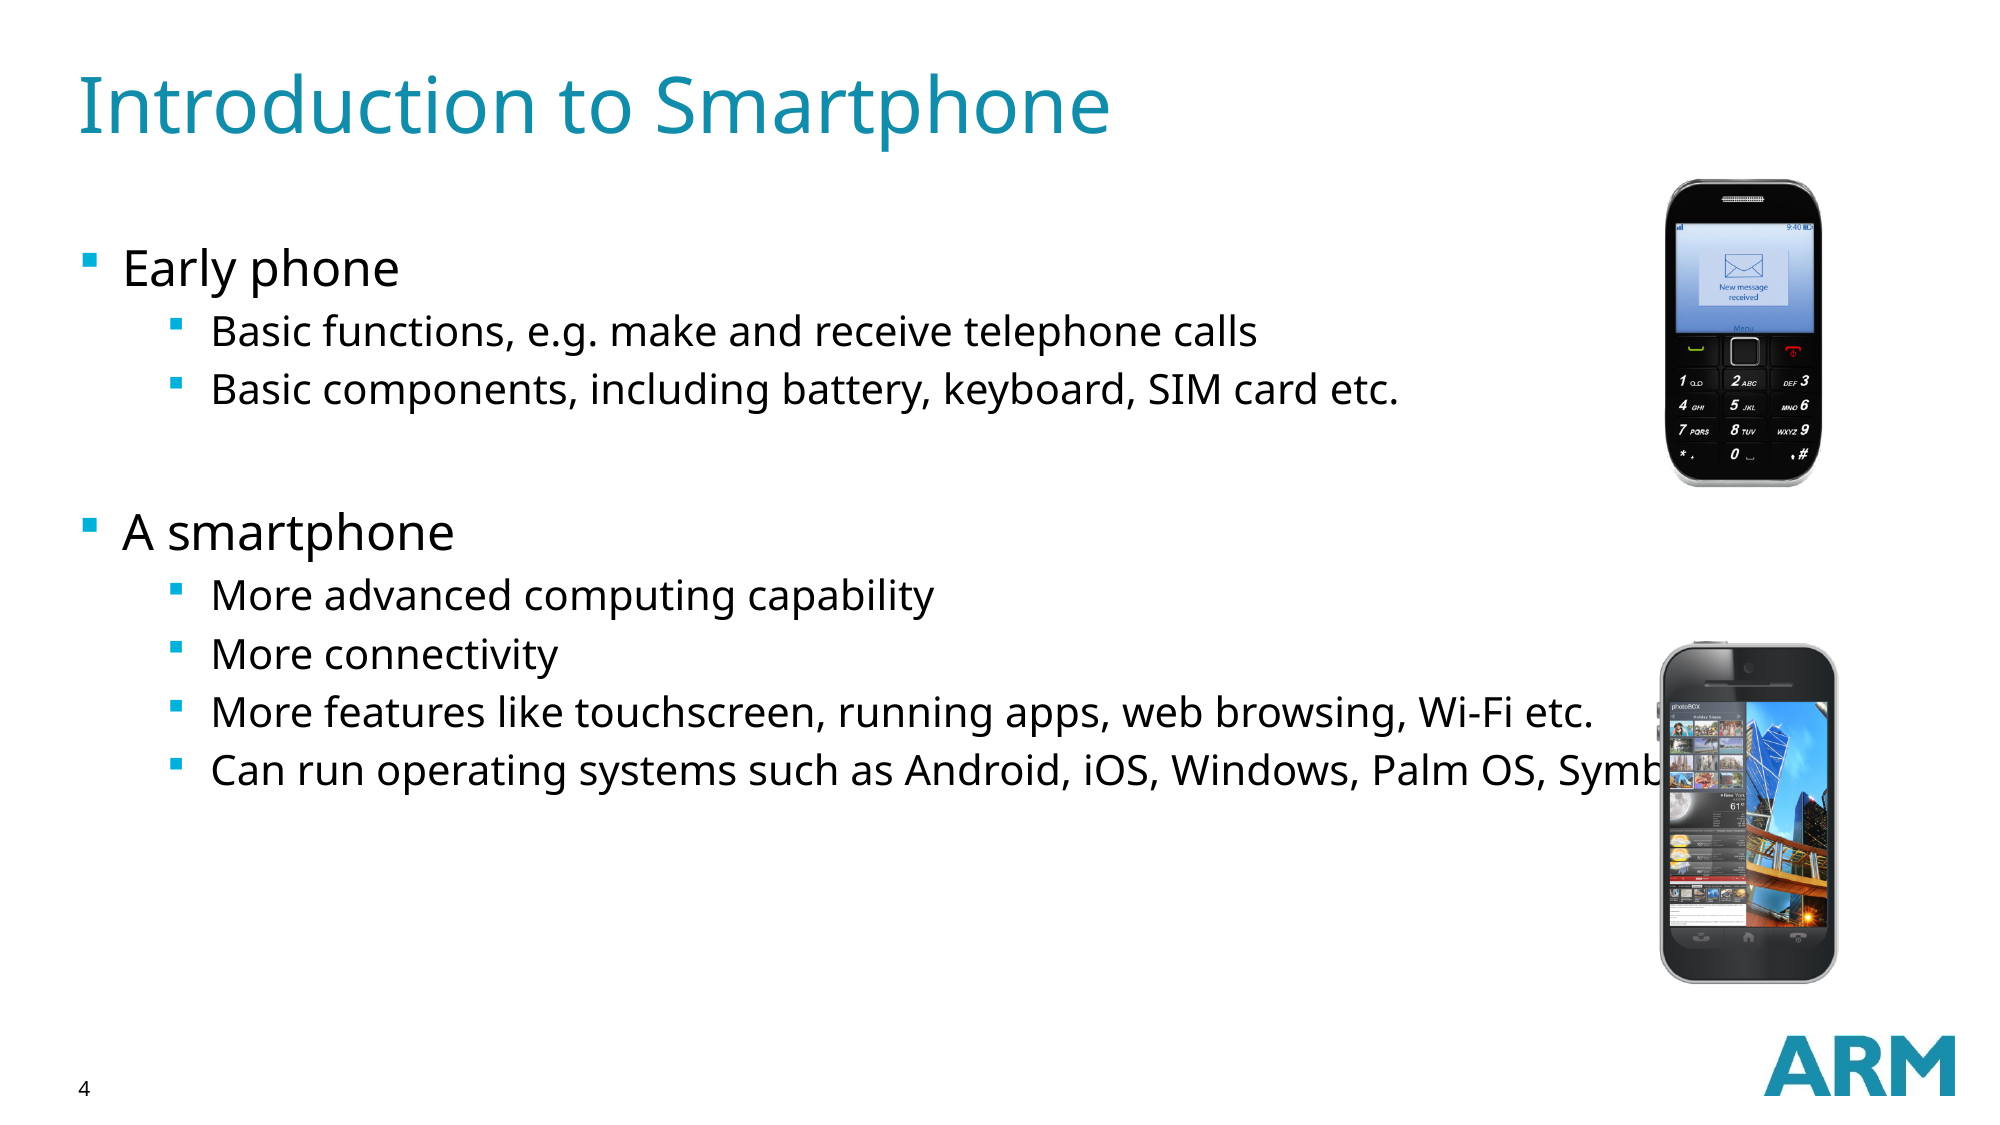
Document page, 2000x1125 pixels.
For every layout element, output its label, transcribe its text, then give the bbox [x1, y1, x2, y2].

list Early phone Basic functions, e.g. make and receive telephone calls Basic components, including battery, keyboard, SIM card etc. A smartphone More advanced computing capability More connectivity More features like touchscreen, running apps, web browsing, Wi-Fi etc. Can run operating systems such as Android, iOS, Windows, Palm OS, Symbian [78, 236, 1909, 1004]
picture [1763, 1035, 1955, 1096]
picture [1652, 174, 1829, 490]
title Introduction to Smartphone [78, 55, 1910, 150]
picture [1652, 641, 1845, 985]
